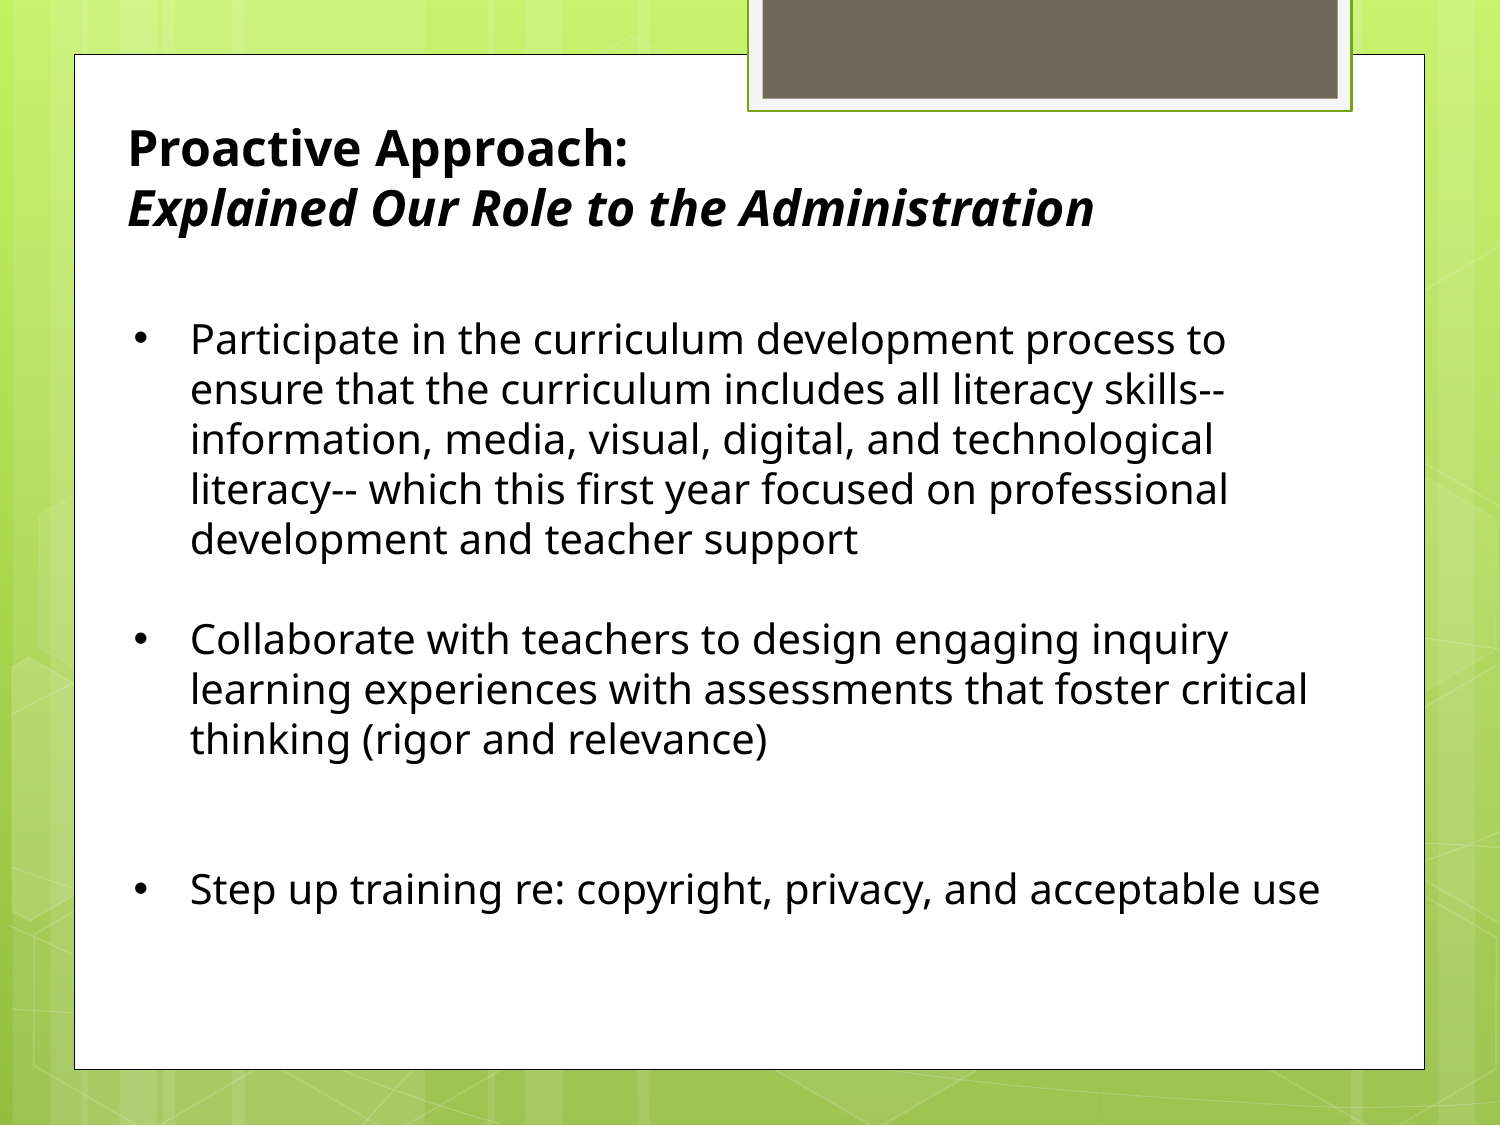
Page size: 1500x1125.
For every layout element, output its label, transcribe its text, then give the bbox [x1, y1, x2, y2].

text_box Proactive Approach: Explained Our Role to the Administration [112, 108, 1400, 244]
text_box Participate in the curriculum development process to ensure that the curriculum includes all literacy skills--information, media, visual, digital, and technological literacy-- which this first year focused on professional development and teacher support Collaborate with teachers to design engaging inquiry learning experiences with assessments that foster critical thinking (rigor and relevance) Step up training re: copyright, privacy, and acceptable use [118, 245, 1344, 971]
